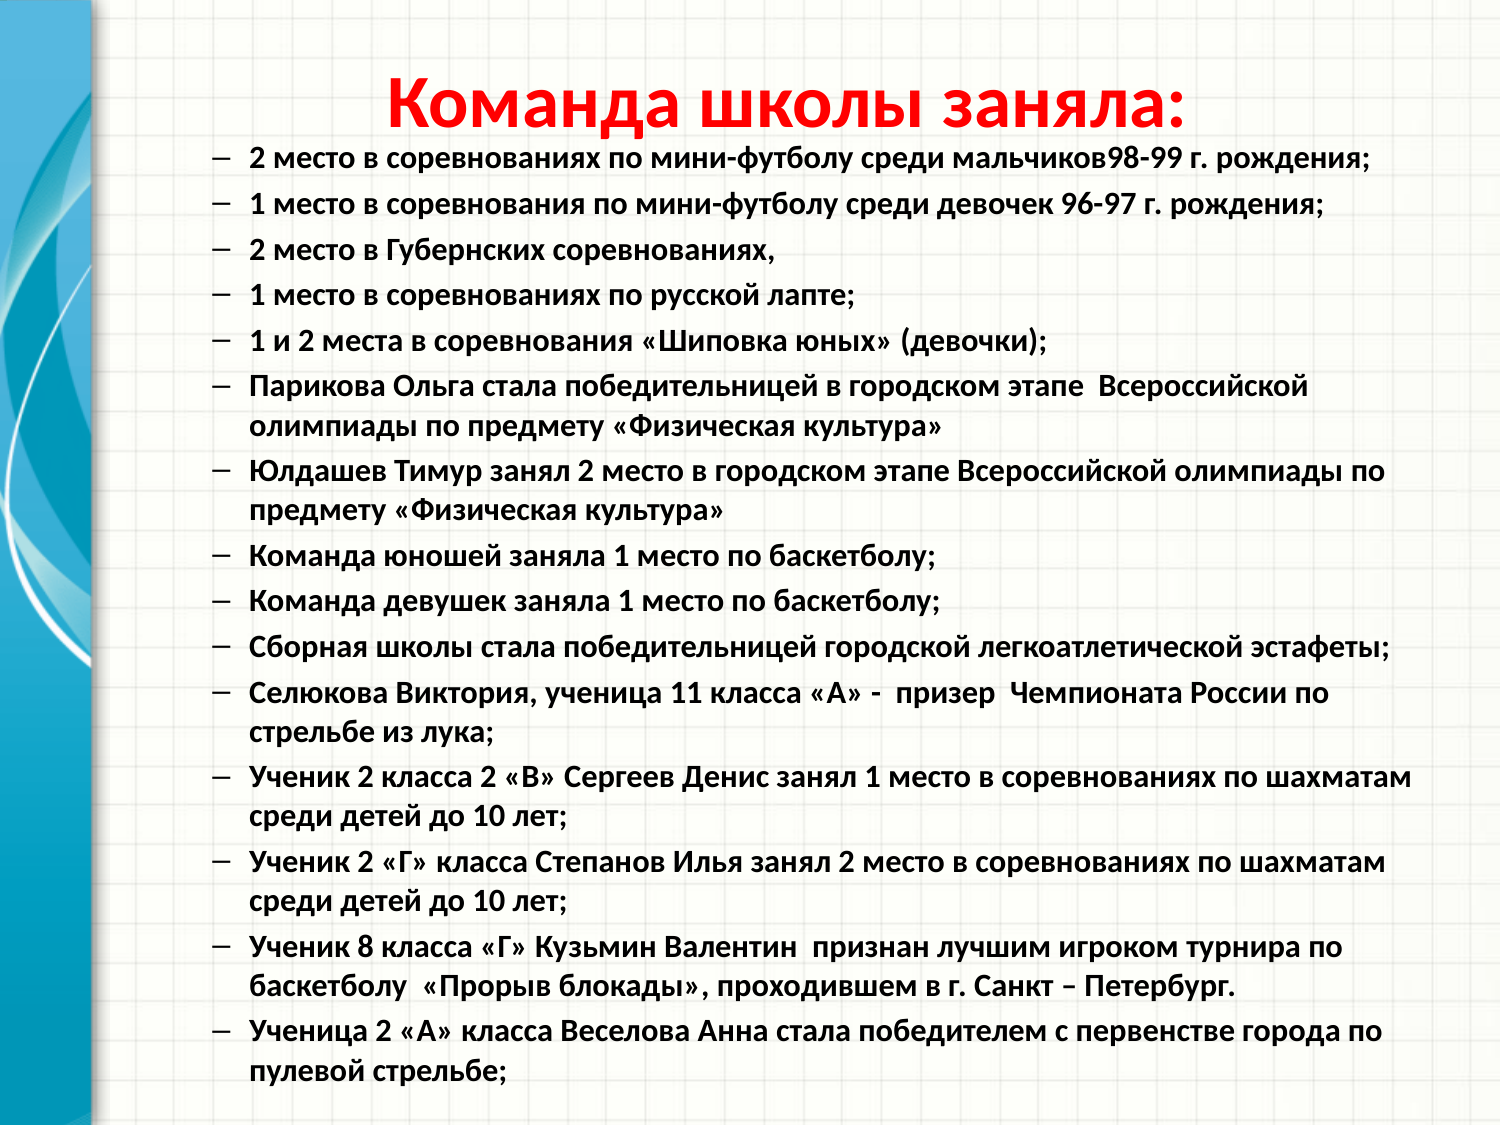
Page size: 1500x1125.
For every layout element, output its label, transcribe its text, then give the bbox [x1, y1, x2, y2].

list 2 место в соревнованиях по мини-футболу среди мальчиков98-99 г. рождения; 1 место в соревнования по мини-футболу среди девочек 96-97 г. рождения; 2 место в Губернских соревнованиях, 1 место в соревнованиях по русской лапте; 1 и 2 места в соревнования «Шиповка юных» (девочки); Парикова Ольга стала победительницей в городском этапе Всероссийской олимпиады по предмету «Физическая культура» Юлдашев Тимур занял 2 место в городском этапе Всероссийской олимпиады по предмету «Физическая культура» Команда юношей заняла 1 место по баскетболу; Команда девушек заняла 1 место по баскетболу; Сборная школы стала победительницей городской легкоатлетической эстафеты; Селюкова Виктория, ученица 11 класса «А» - призер Чемпионата России по стрельбе из лука; Ученик 2 класса 2 «В» Сергеев Денис занял 1 место в соревнованиях по шахматам среди детей до 10 лет; Ученик 2 «Г» класса Степанов Илья занял 2 место в соревнованиях по шахматам среди детей до 10 лет; Ученик 8 класса «Г» Кузьмин Валентин признан лучшим игроком турнира по баскетболу «Прорыв блокады», проходившем в г. Санкт – Петербург. Ученица 2 «А» класса Веселова Анна стала победителем с первенстве города по пулевой стрельбе; [0, 128, 1477, 1125]
title Команда школы заняла: [125, 44, 1450, 128]
picture [0, 0, 1500, 1125]
